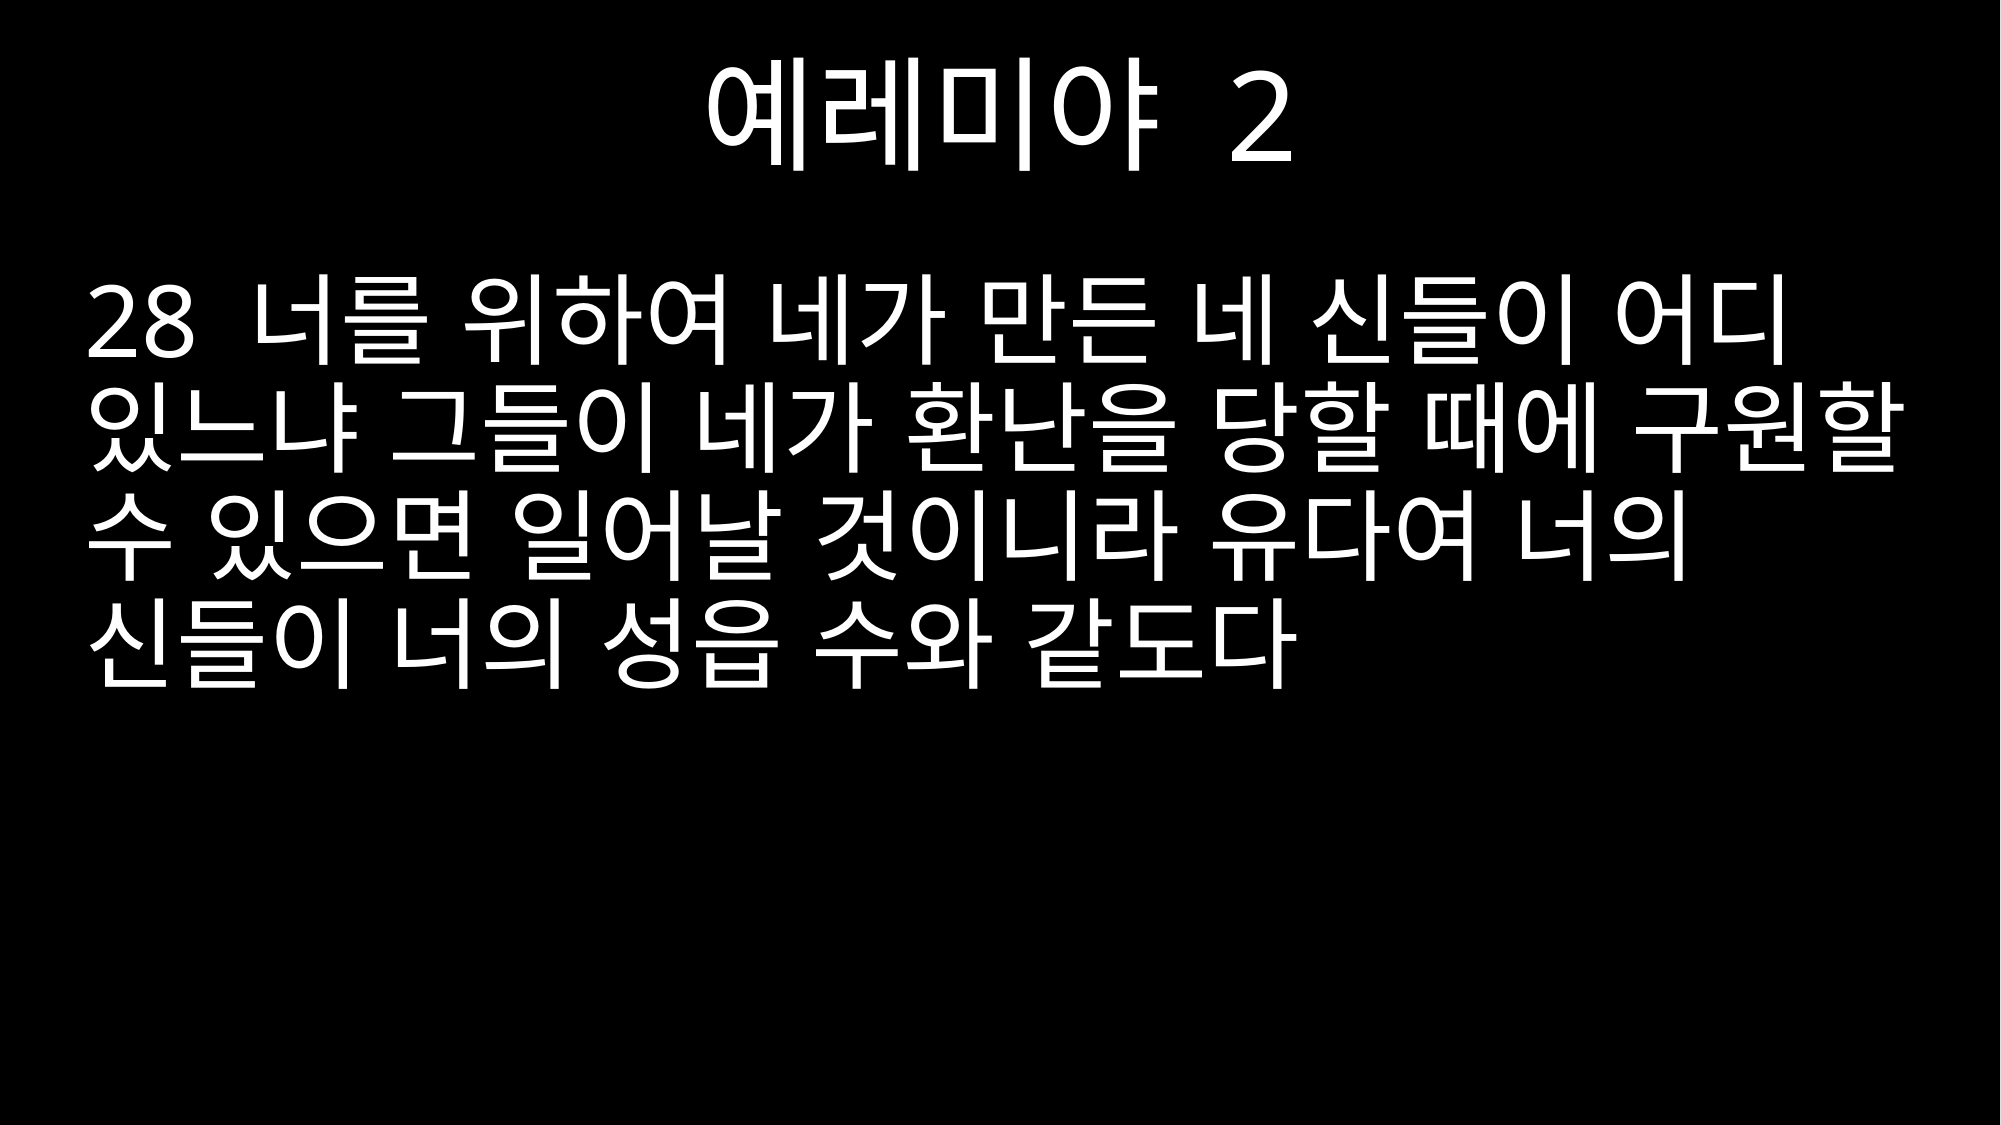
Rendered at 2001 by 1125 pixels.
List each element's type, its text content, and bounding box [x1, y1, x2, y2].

list 28 너를 위하여 네가 만든 네 신들이 어디 있느냐 그들이 네가 환난을 당할 때에 구원할 수 있으면 일어날 것이니라 유다여 너의 신들이 너의 성읍 수와 같도다 [69, 263, 1953, 423]
footer 예레미야 2 [0, 32, 2000, 192]
picture [0, 0, 2001, 1125]
